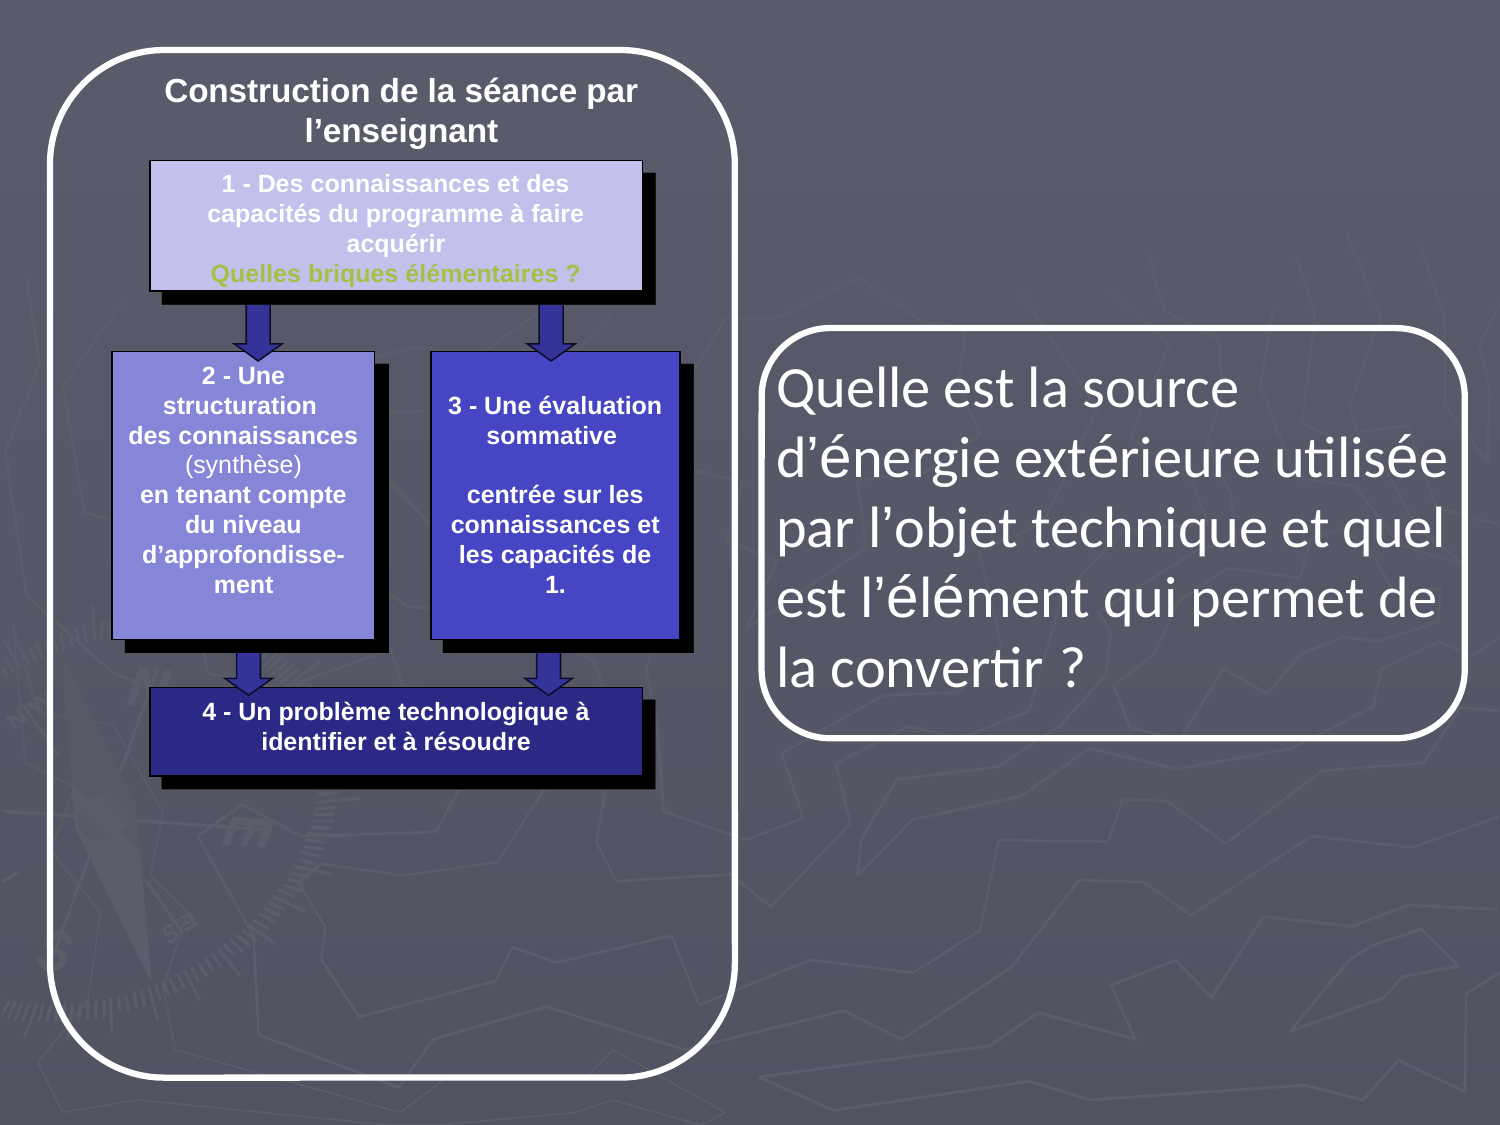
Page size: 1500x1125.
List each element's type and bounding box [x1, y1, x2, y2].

text_box [761, 327, 1477, 739]
text_box [49, 49, 736, 1078]
